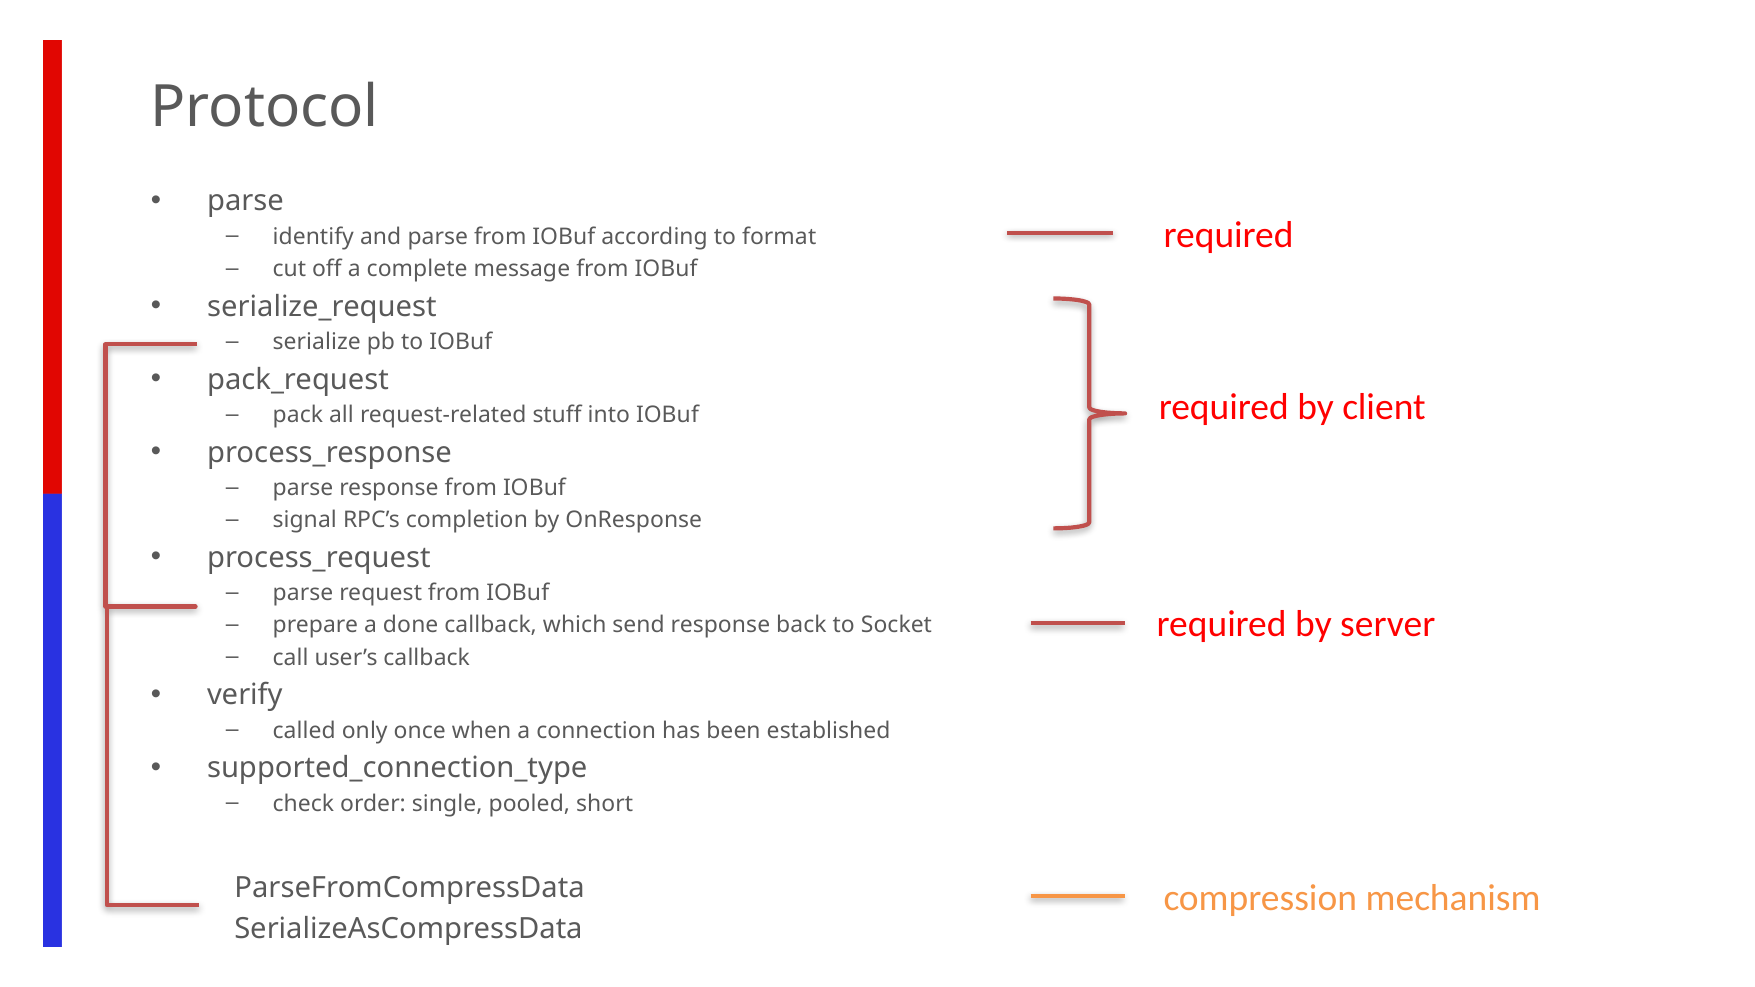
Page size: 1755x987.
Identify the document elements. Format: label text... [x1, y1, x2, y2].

picture [43, 40, 62, 947]
text_box required by server [1141, 591, 1532, 652]
text_box required [1148, 202, 1362, 263]
text_box ParseFromCompressData SerializeAsCompressData [219, 861, 1753, 945]
text_box Protocol [135, 60, 1657, 146]
text_box [103, 342, 200, 907]
text_box compression mechanism [1148, 865, 1613, 926]
text_box required by client [1144, 374, 1534, 435]
text_box [1053, 296, 1128, 531]
list parse identify and parse from IOBuf according to format cut off a complete message from IOBuf serialize_request serialize pb to IOBuf pack_request pack all request-related stuff into IOBuf process_response parse response from IOBuf signal RPC’s completion by OnResponse process_request parse request from IOBuf prepare a done callback, which send response back to Socket call user’s callback verify called only once when a connection has been established supported_connection_type check order: single, pooled, short [135, 174, 1670, 931]
